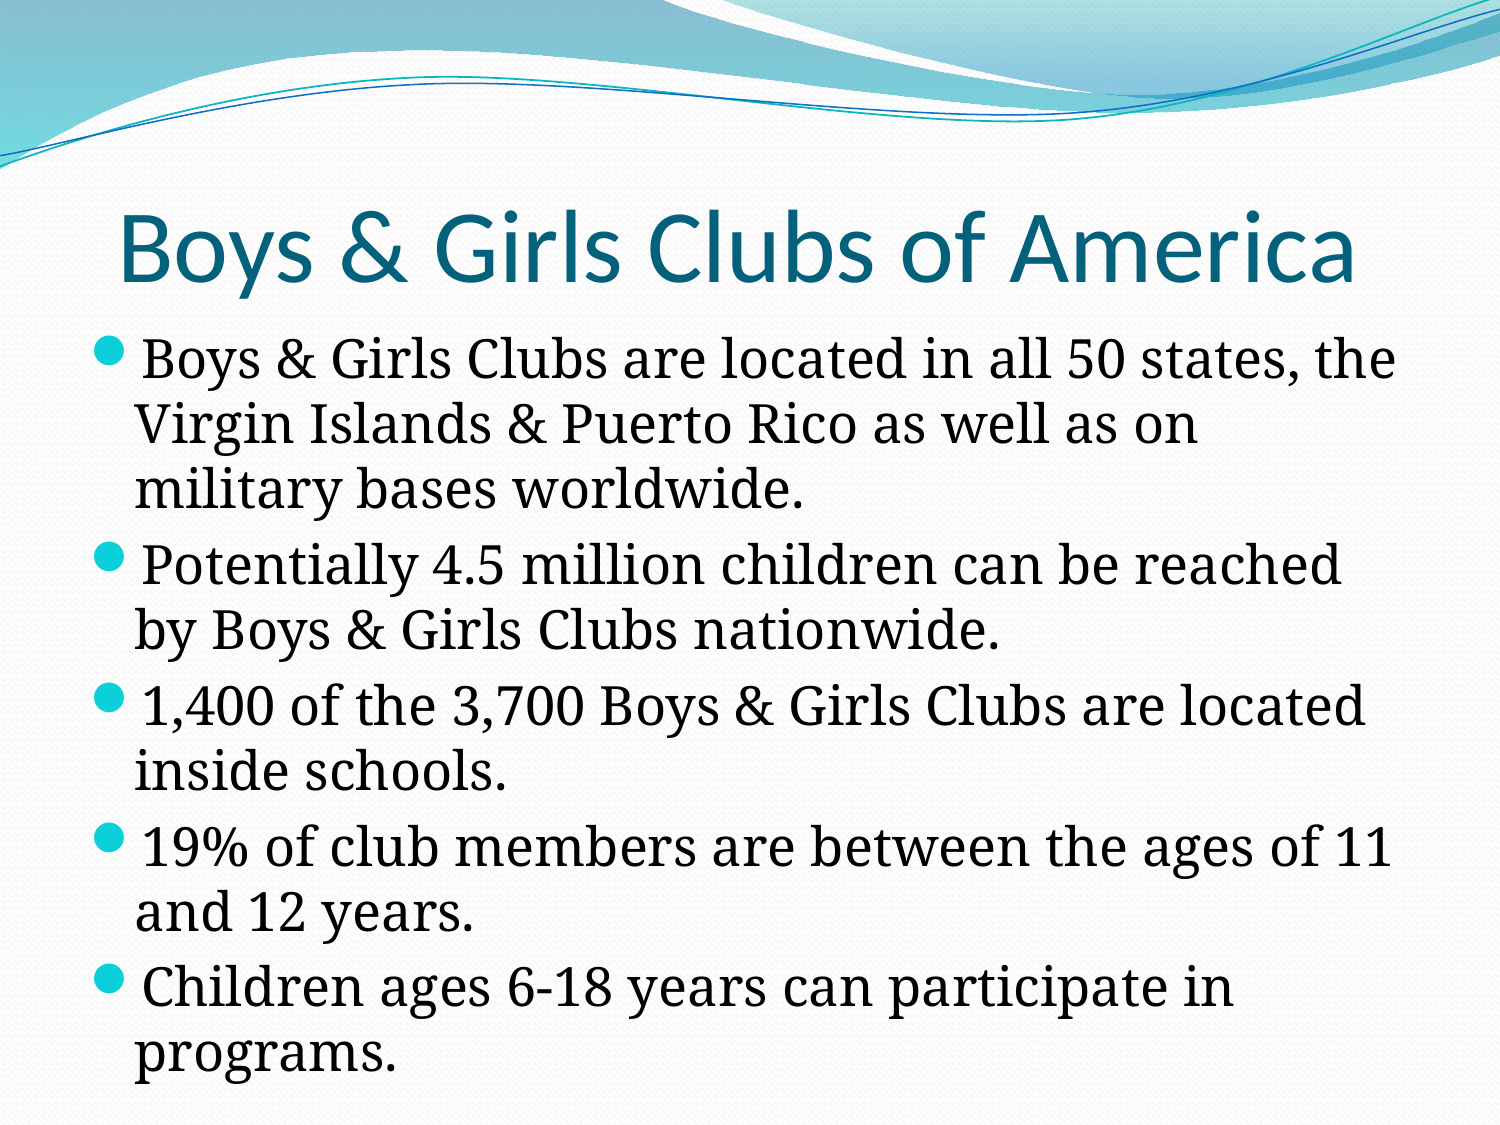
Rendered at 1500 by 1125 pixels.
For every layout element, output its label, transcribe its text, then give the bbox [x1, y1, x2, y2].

title Boys & Girls Clubs of America [75, 115, 1425, 303]
list Boys & Girls Clubs are located in all 50 states, the Virgin Islands & Puerto Rico as well as on military bases worldwide. Potentially 4.5 million children can be reached by Boys & Girls Clubs nationwide. 1,400 of the 3,700 Boys & Girls Clubs are located inside schools. 19% of club members are between the ages of 11 and 12 years. Children ages 6-18 years can participate in programs. [75, 317, 1425, 1038]
